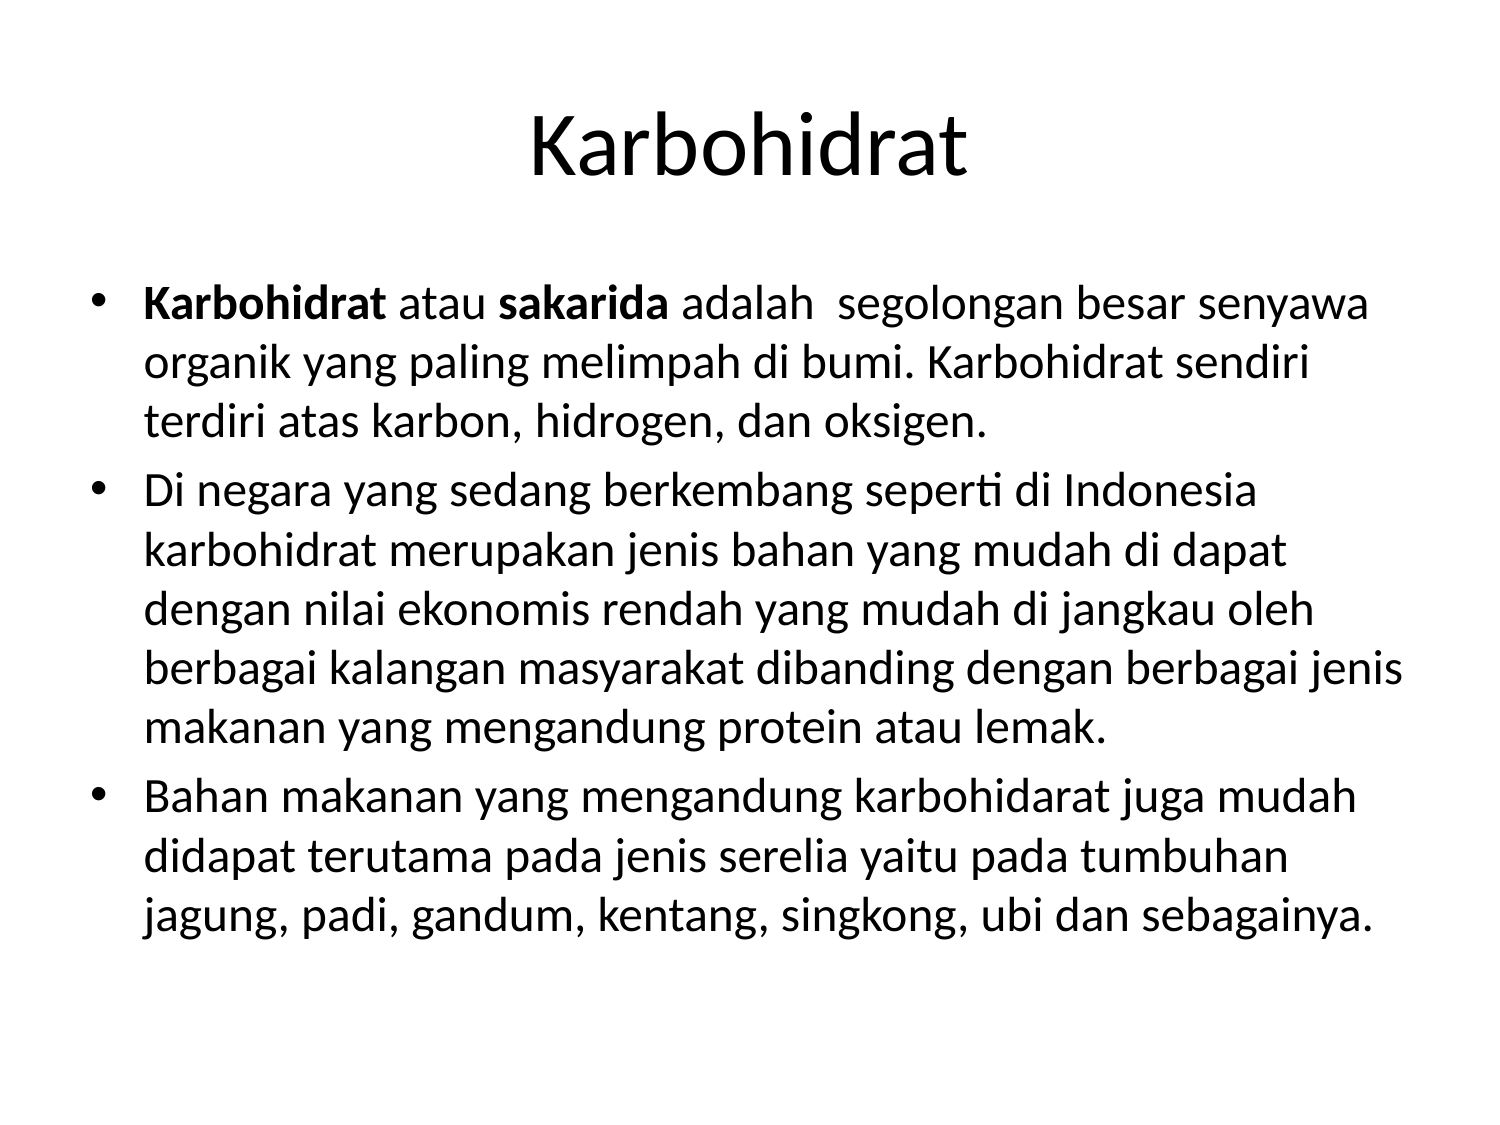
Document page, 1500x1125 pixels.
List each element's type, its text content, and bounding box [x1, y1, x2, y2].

title Karbohidrat [75, 45, 1425, 233]
list Karbohidrat atau sakarida adalah segolongan besar senyawa organik yang paling melimpah di bumi. Karbohidrat sendiri terdiri atas karbon, hidrogen, dan oksigen. Di negara yang sedang berkembang seperti di Indonesia karbohidrat merupakan jenis bahan yang mudah di dapat dengan nilai ekonomis rendah yang mudah di jangkau oleh berbagai kalangan masyarakat dibanding dengan berbagai jenis makanan yang mengandung protein atau lemak. Bahan makanan yang mengandung karbohidarat juga mudah didapat terutama pada jenis serelia yaitu pada tumbuhan jagung, padi, gandum, kentang, singkong, ubi dan sebagainya. [75, 262, 1425, 1005]
